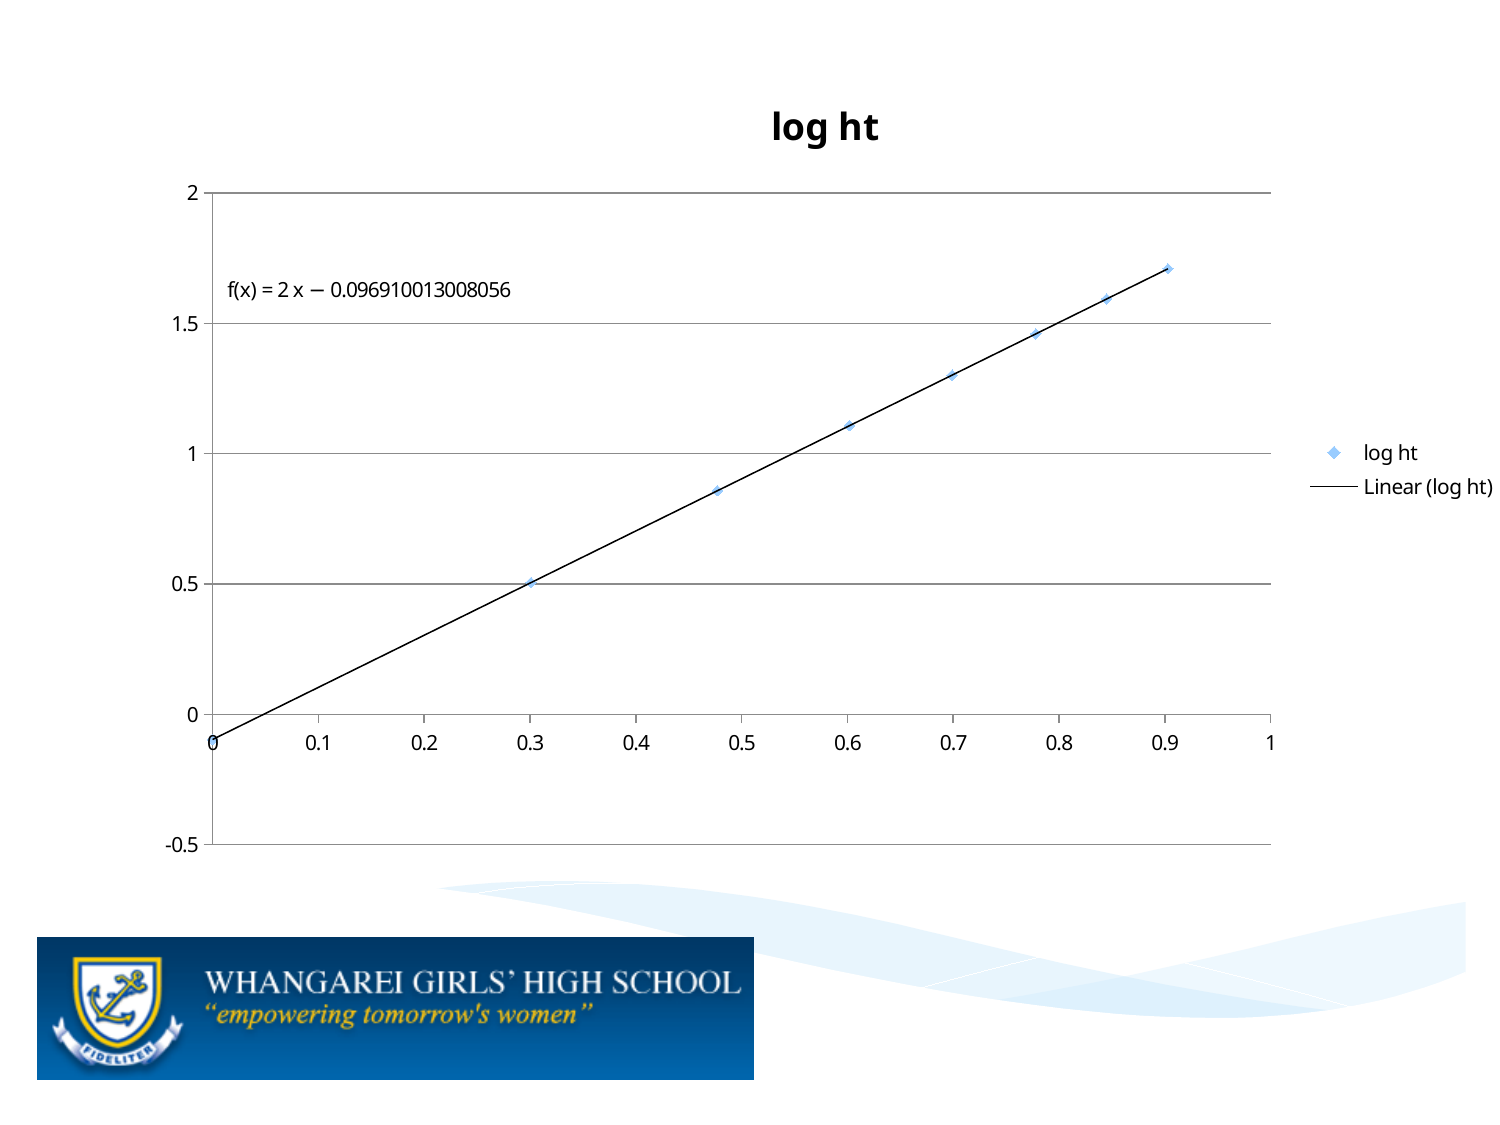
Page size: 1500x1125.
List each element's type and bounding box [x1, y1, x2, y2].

chart [137, 64, 1500, 876]
picture [37, 937, 754, 1080]
